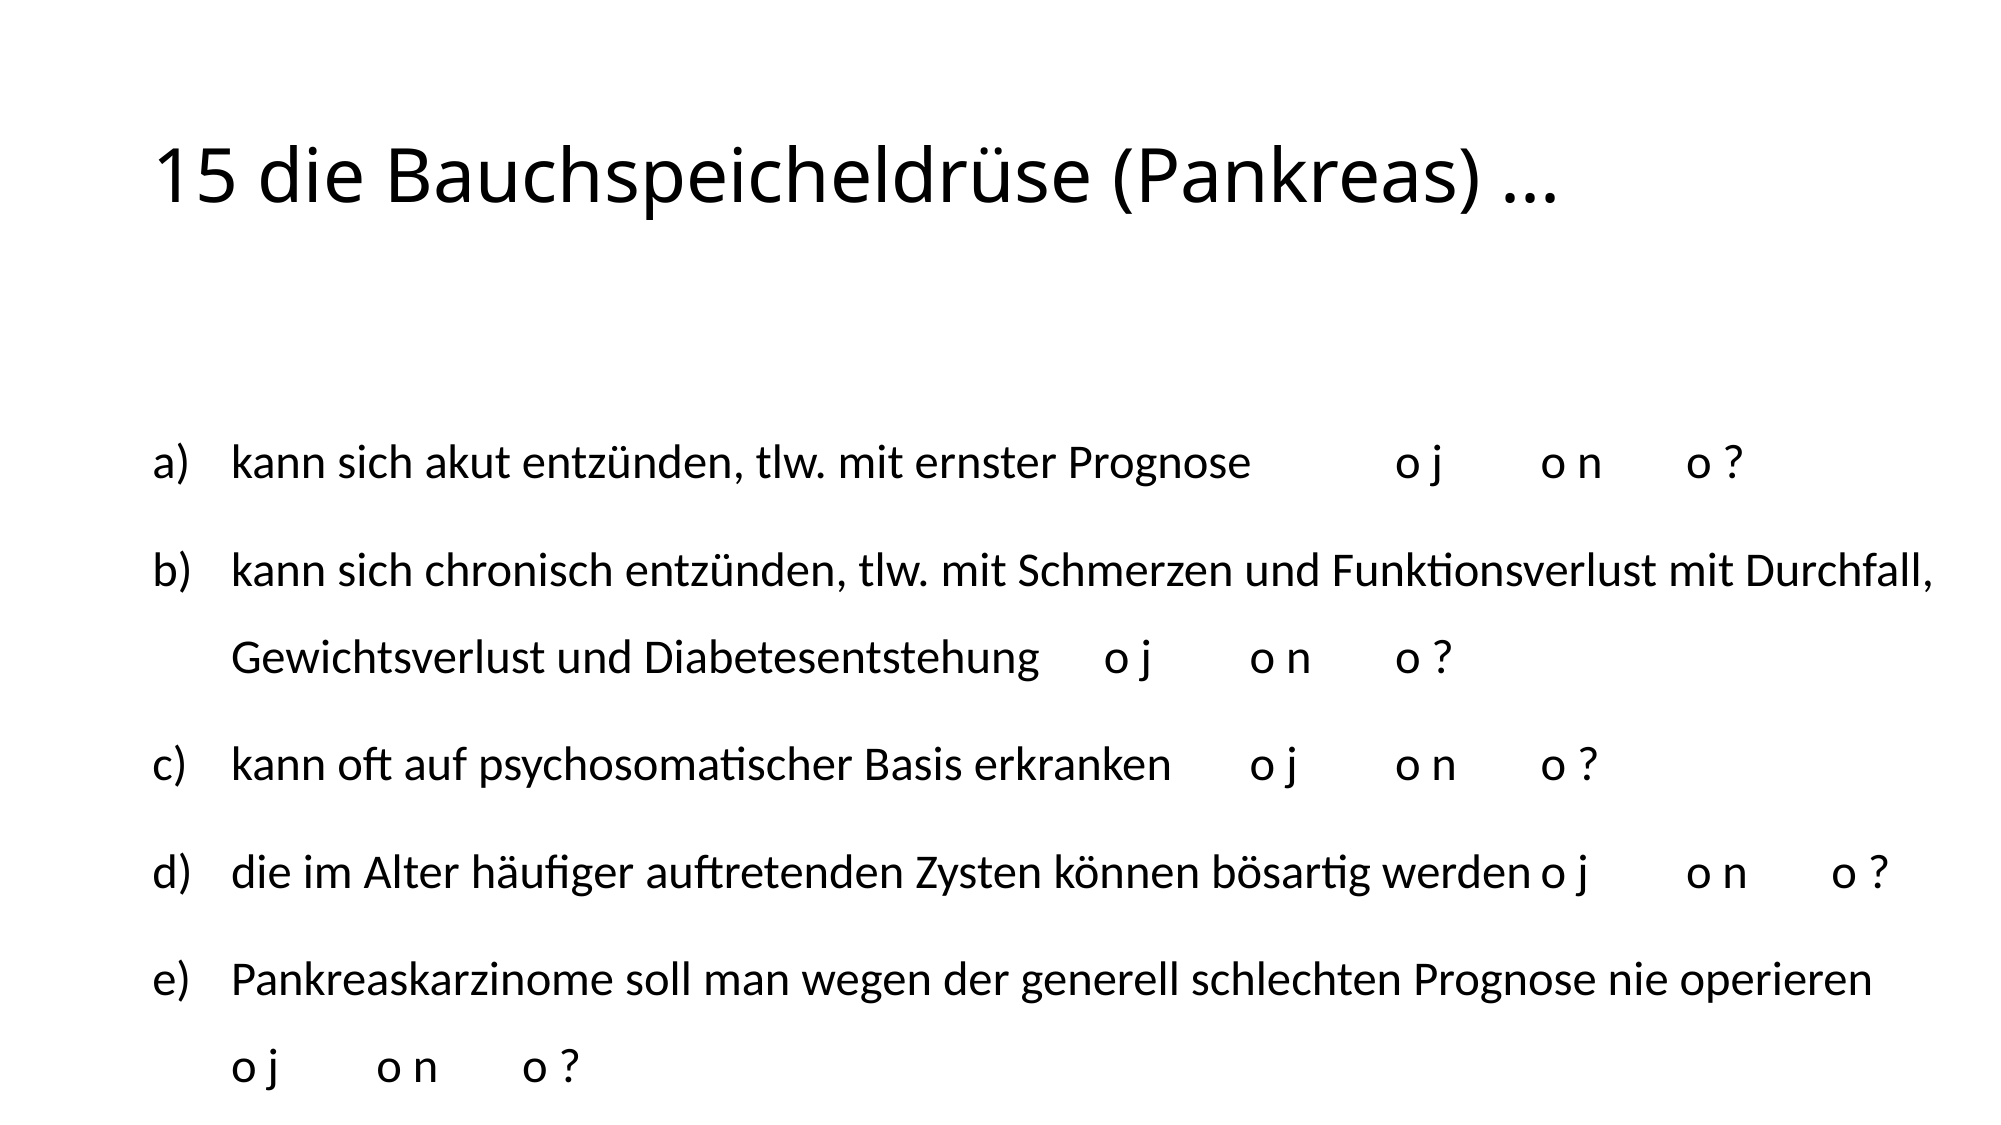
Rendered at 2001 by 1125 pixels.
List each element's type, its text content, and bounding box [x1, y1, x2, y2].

list kann sich akut entzünden, tlw. mit ernster Prognose o j o n o ? kann sich chronisch entzünden, tlw. mit Schmerzen und Funktionsverlust mit Durchfall, Gewichtsverlust und Diabetesentstehung o j o n o ? kann oft auf psychosomatischer Basis erkranken o j o n o ? die im Alter häufiger auftretenden Zysten können bösartig werden o j o n o ? Pankreaskarzinome soll man wegen der generell schlechten Prognose nie operieren o j o n o ? [137, 393, 2000, 1109]
title 15 die Bauchspeicheldrüse (Pankreas) ... [137, 0, 1863, 357]
